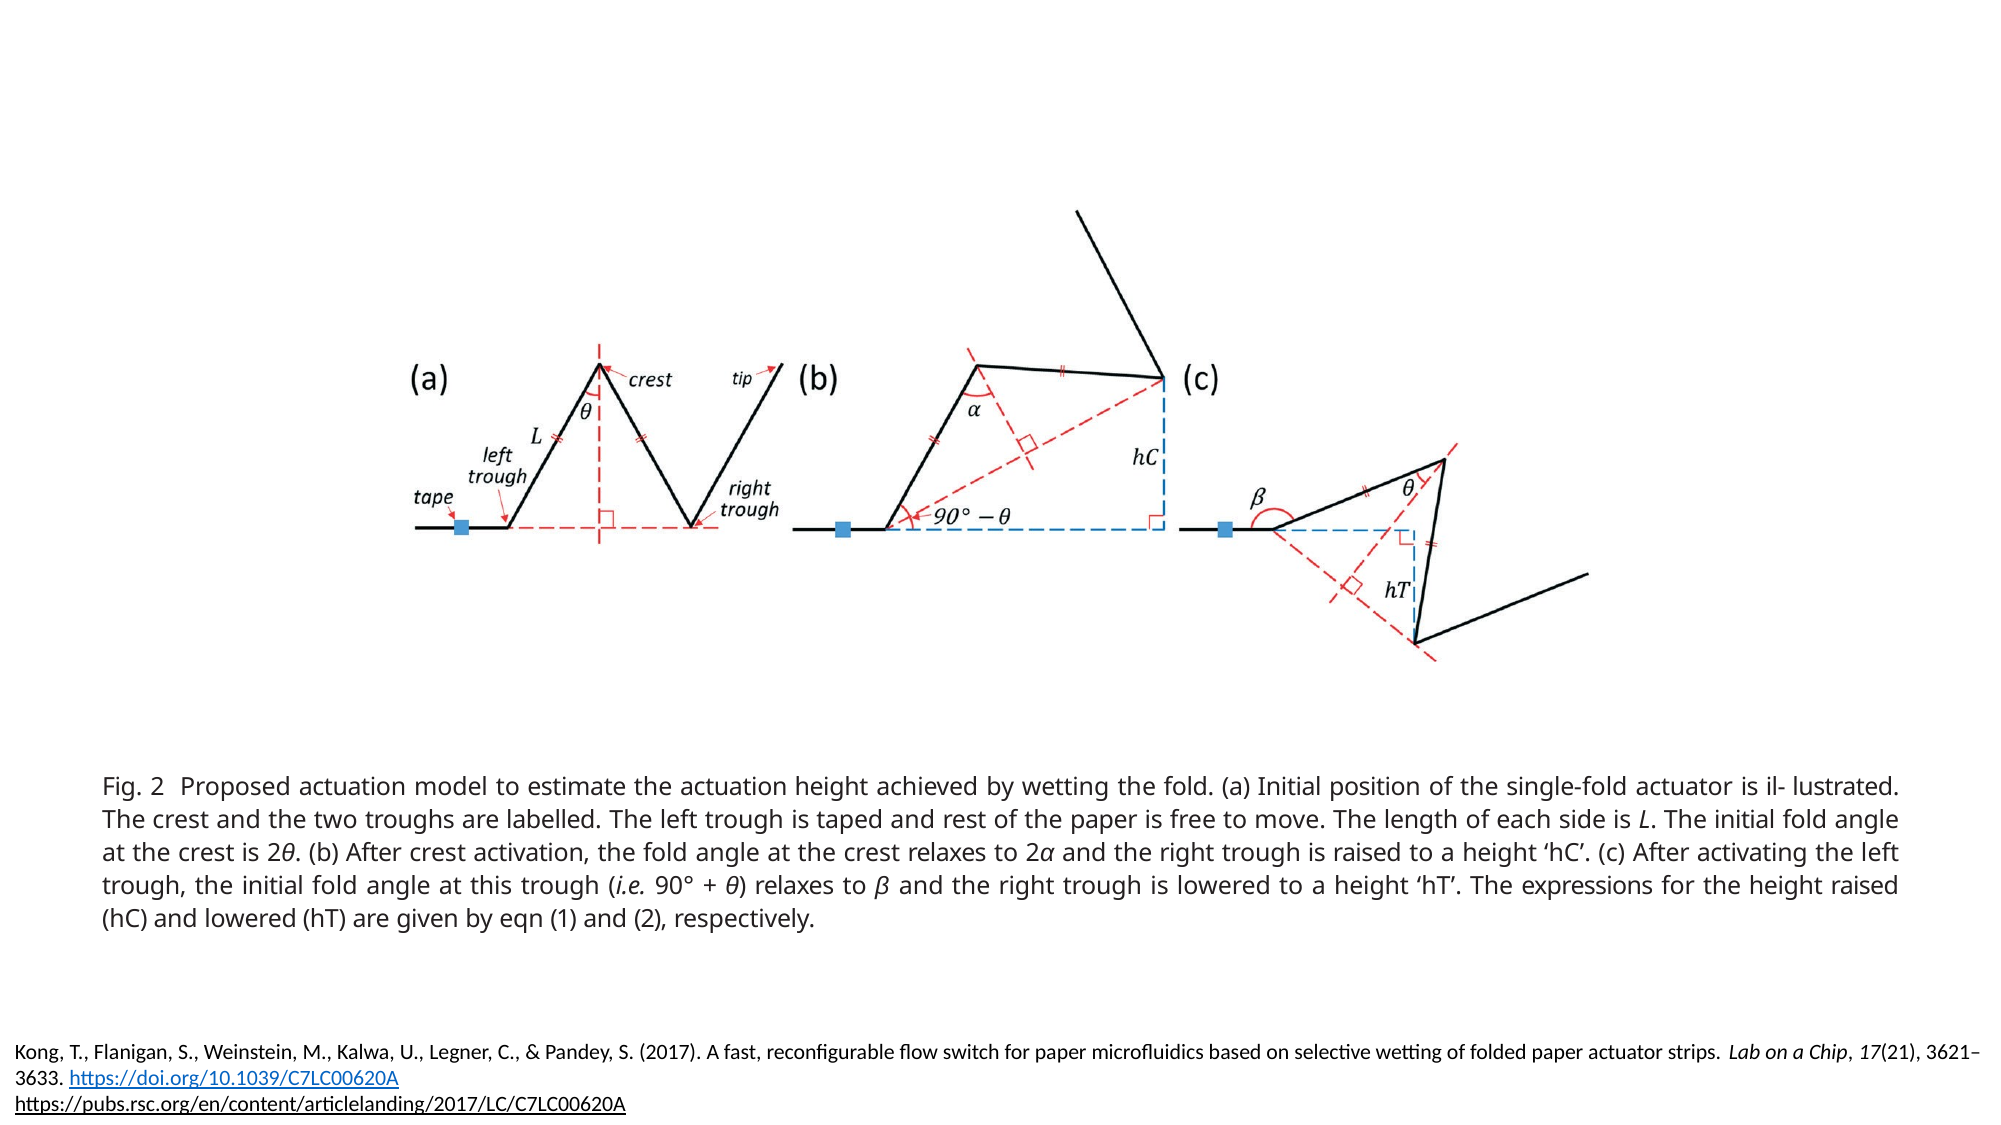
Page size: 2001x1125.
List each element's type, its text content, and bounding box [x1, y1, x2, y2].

text_box Kong, T., Flanigan, S., Weinstein, M., Kalwa, U., Legner, C., & Pandey, S. (2017). A fast, reconfigurable flow switch for paper microfluidics based on selective wetting of folded paper actuator strips. Lab on a Chip, 17(21), 3621–3633. https://doi.org/10.1039/C7LC00620A https://pubs.rsc.org/en/content/articlelanding/2017/LC/C7LC00620A [0, 1030, 2000, 1124]
text_box Fig. 2 Proposed actuation model to estimate the actuation height achieved by wetting the fold. (a) Initial position of the single-fold actuator is il- lustrated. The crest and the two troughs are labelled. The left trough is taped and rest of the paper is free to move. The length of each side is L. The initial fold angle at the crest is 2θ. (b) After crest activation, the fold angle at the crest relaxes to 2α and the right trough is raised to a height ‘hC’. (c) After activating the left trough, the initial fold angle at this trough (i.e. 90° + θ) relaxes to β and the right trough is lowered to a height ‘hT’. The expressions for the height raised (hC) and lowered (hT) are given by eqn (1) and (2), respectively. [99, 764, 1900, 933]
picture [408, 207, 1591, 662]
